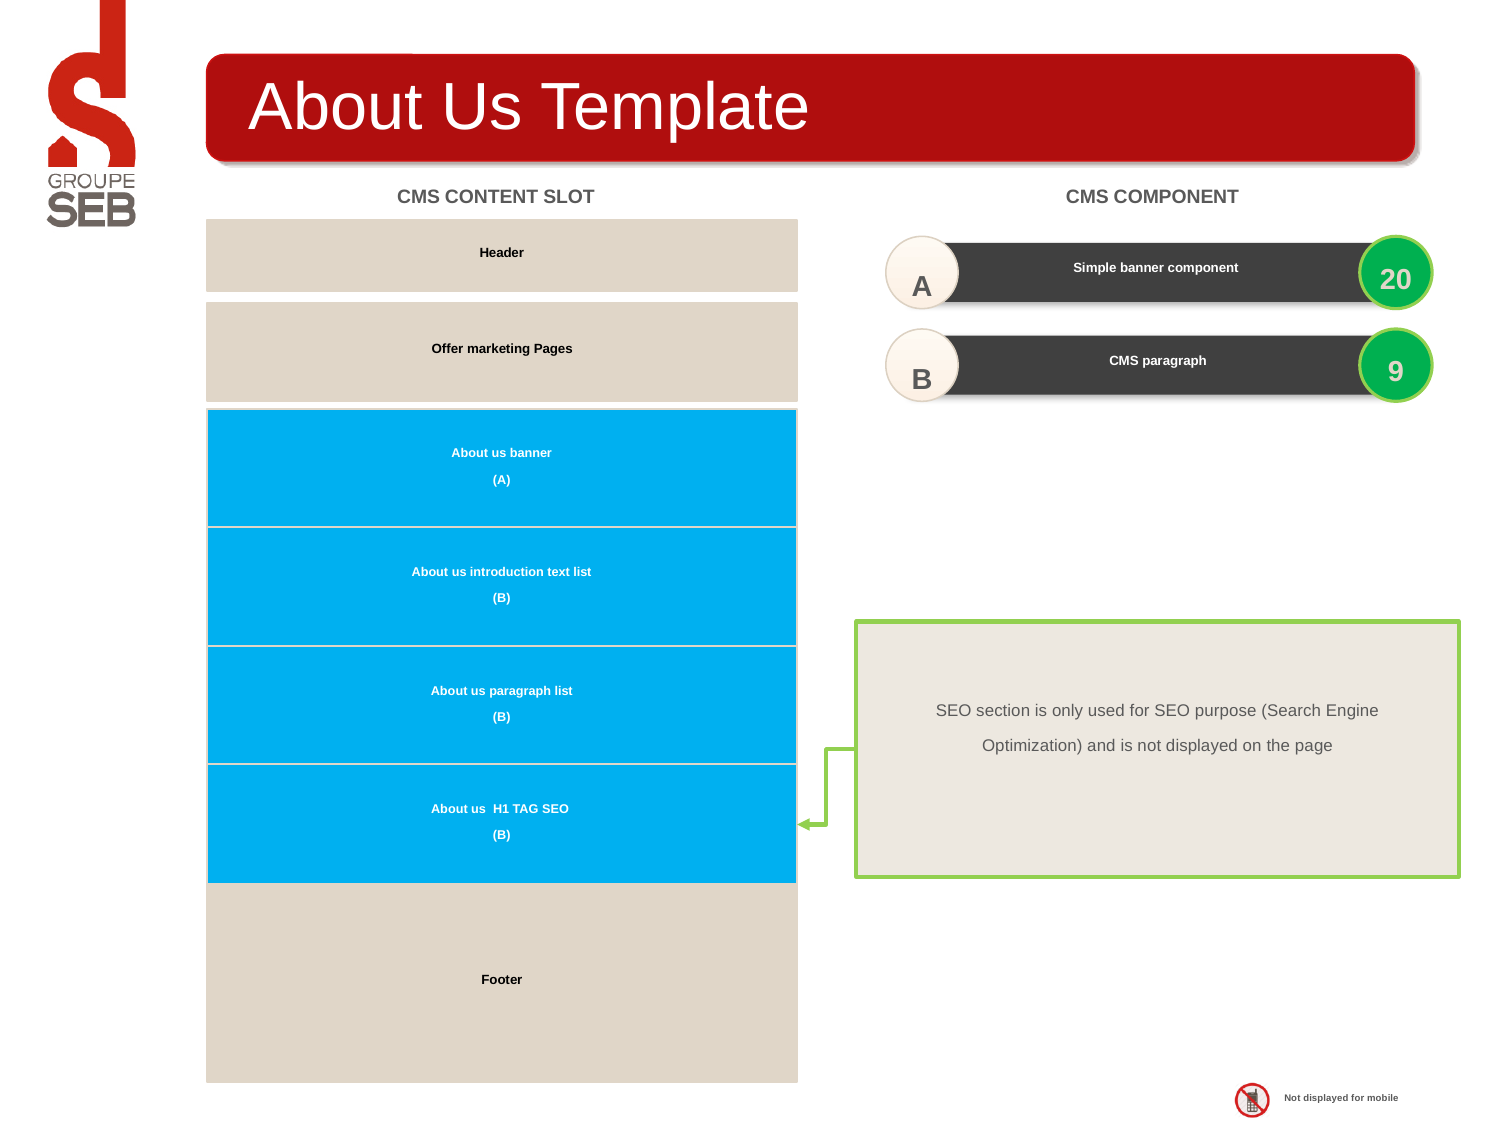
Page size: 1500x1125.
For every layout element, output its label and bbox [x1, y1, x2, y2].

text_box [204, 407, 1459, 1084]
text_box [885, 236, 1433, 309]
title [234, 56, 1400, 149]
text_box [1270, 1082, 1500, 1117]
text_box [205, 301, 799, 403]
text_box [204, 172, 799, 293]
picture [1233, 1081, 1270, 1118]
picture [0, 0, 182, 266]
text_box [981, 172, 1324, 228]
text_box [885, 328, 1433, 402]
